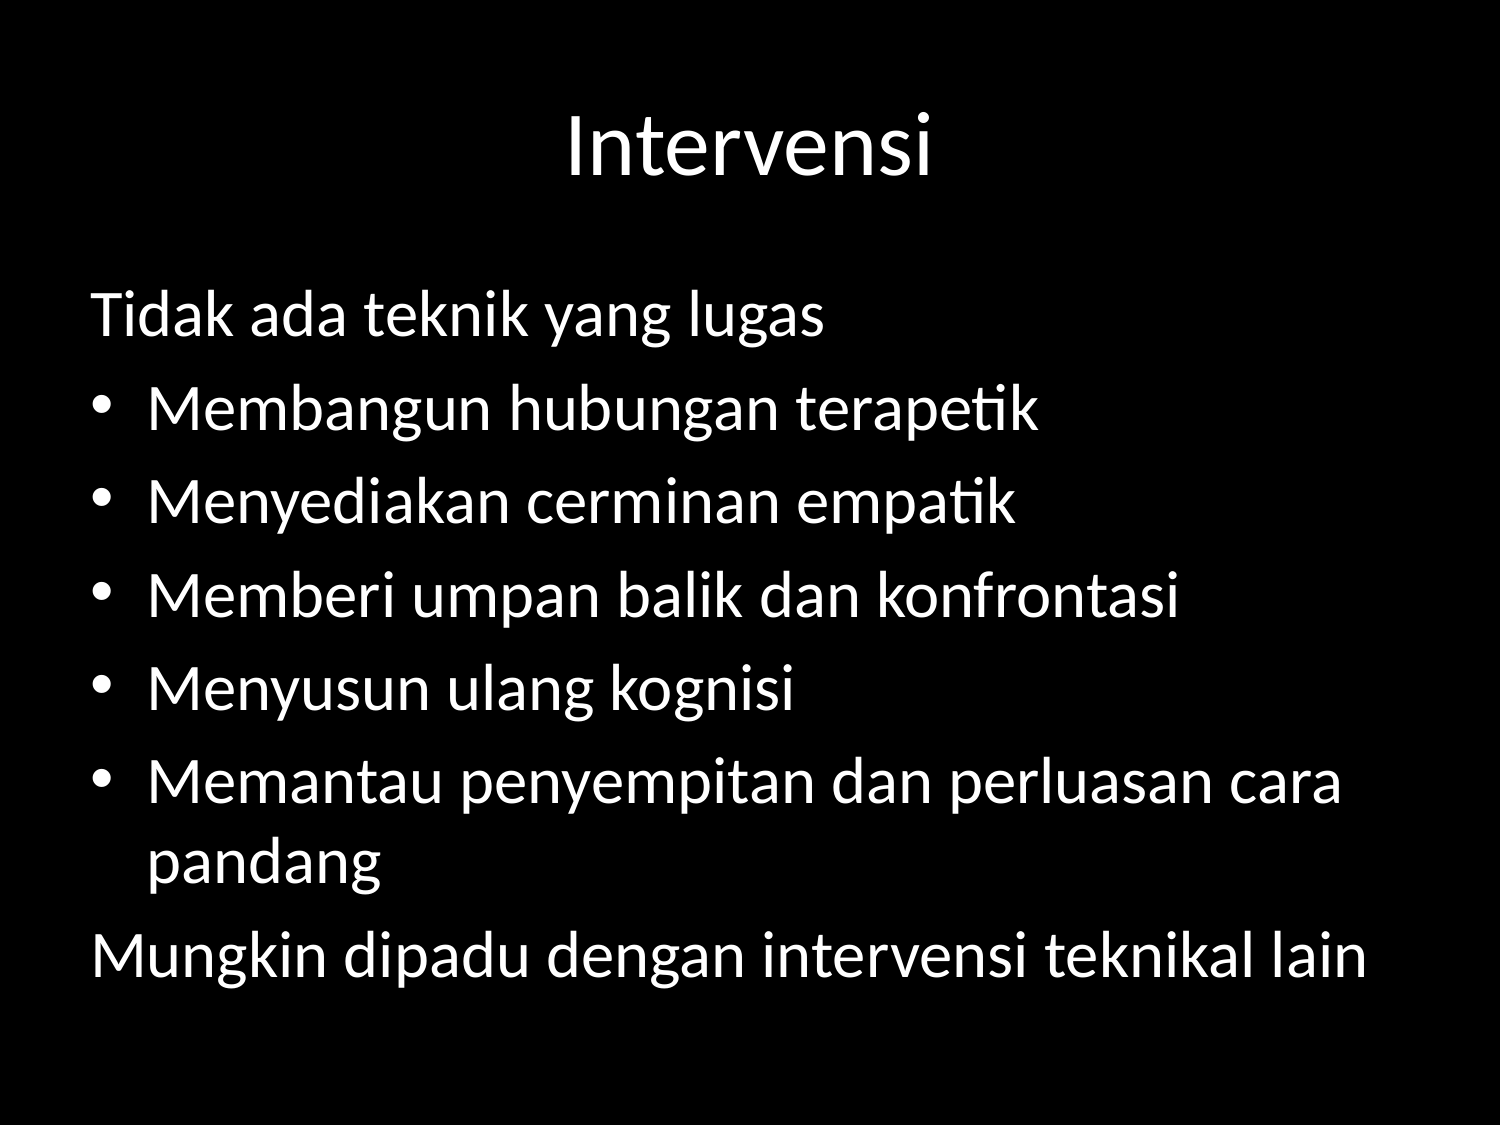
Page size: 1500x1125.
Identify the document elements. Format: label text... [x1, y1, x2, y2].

title Intervensi [75, 45, 1425, 233]
list Tidak ada teknik yang lugas Membangun hubungan terapetik Menyediakan cerminan empatik Memberi umpan balik dan konfrontasi Menyusun ulang kognisi Memantau penyempitan dan perluasan cara pandang Mungkin dipadu dengan intervensi teknikal lain [75, 262, 1425, 1005]
